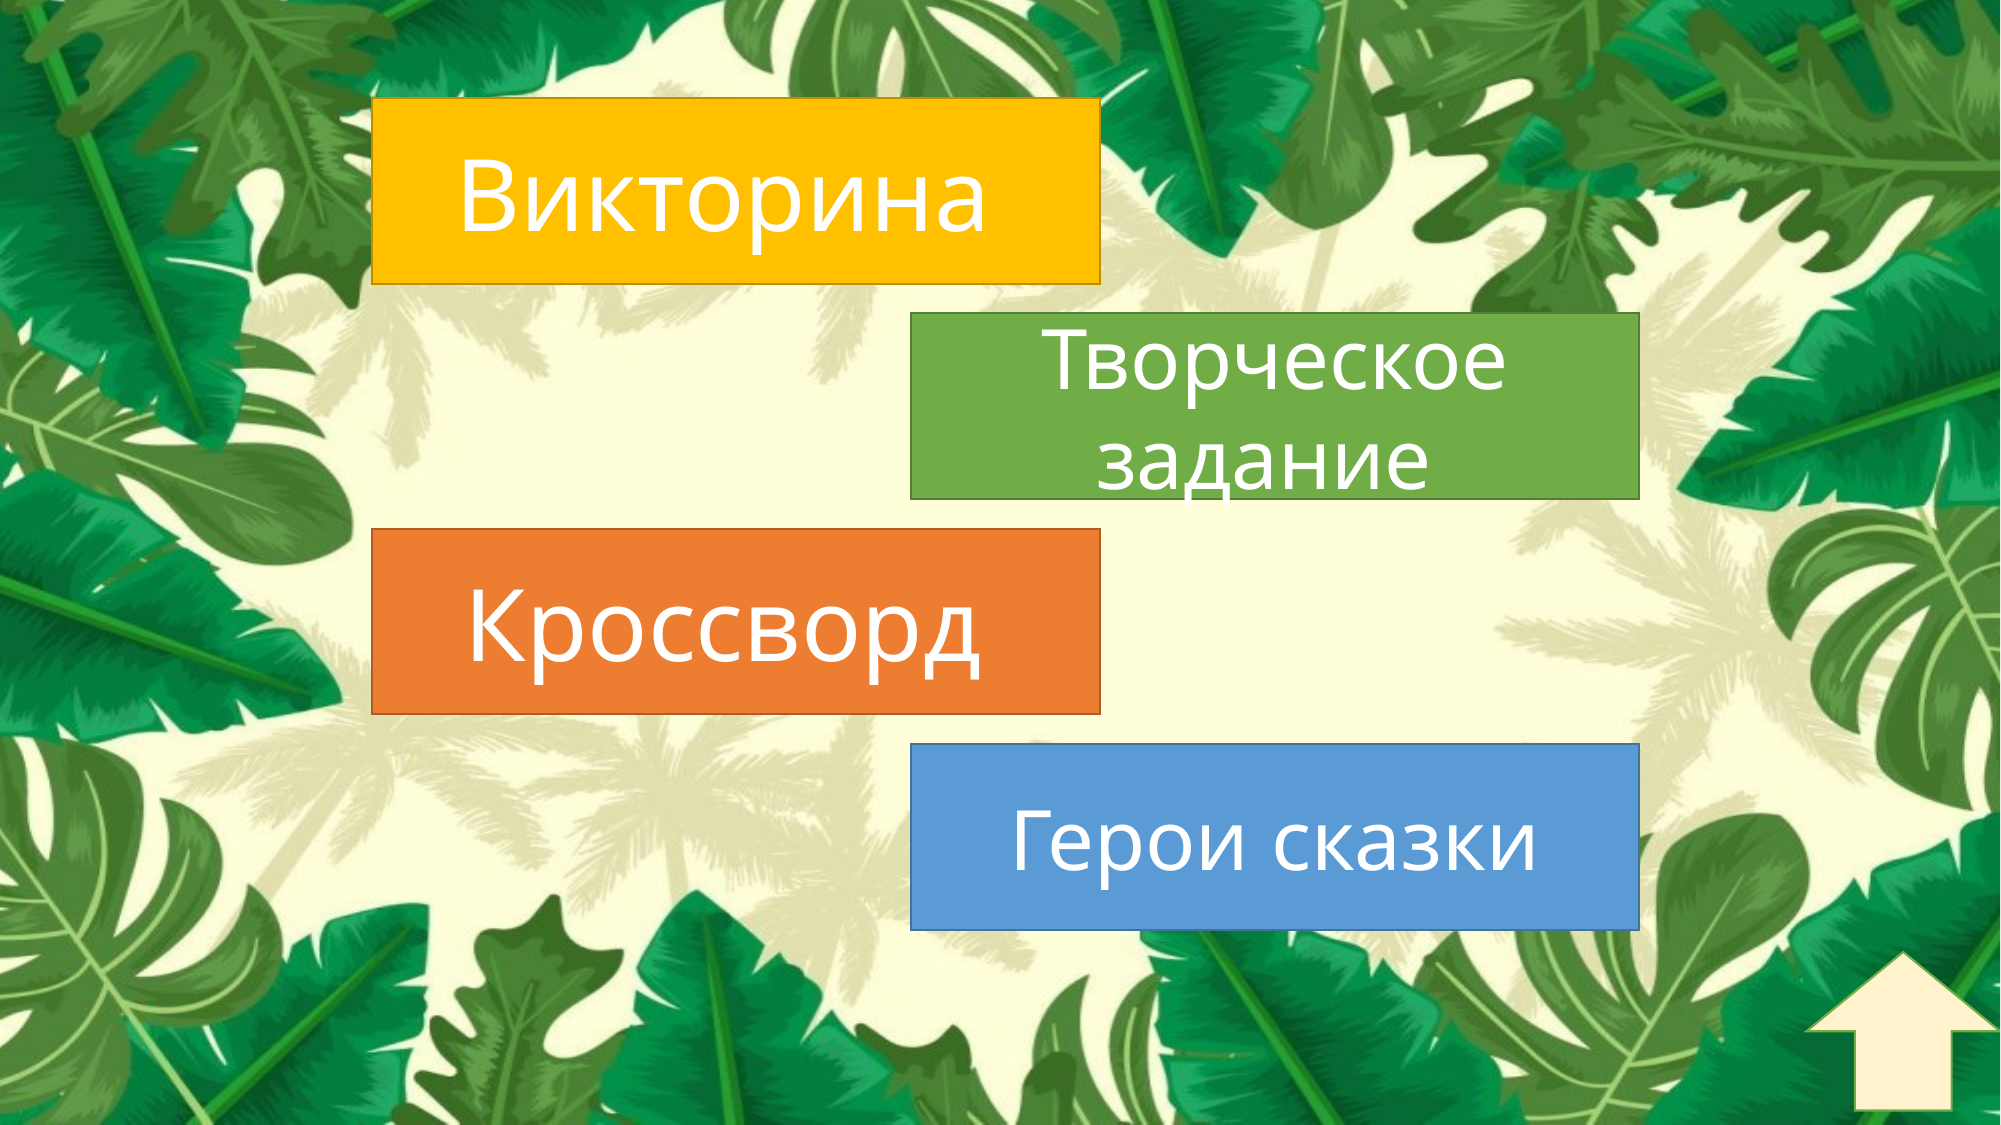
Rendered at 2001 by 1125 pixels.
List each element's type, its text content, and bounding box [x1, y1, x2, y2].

text_box [1803, 950, 2000, 1112]
text_box Кроссворд [371, 528, 1101, 715]
text_box Творческое задание [910, 312, 1640, 500]
picture [0, 0, 2001, 1125]
text_box Викторина [371, 97, 1101, 285]
text_box Герои сказки [910, 743, 1640, 931]
